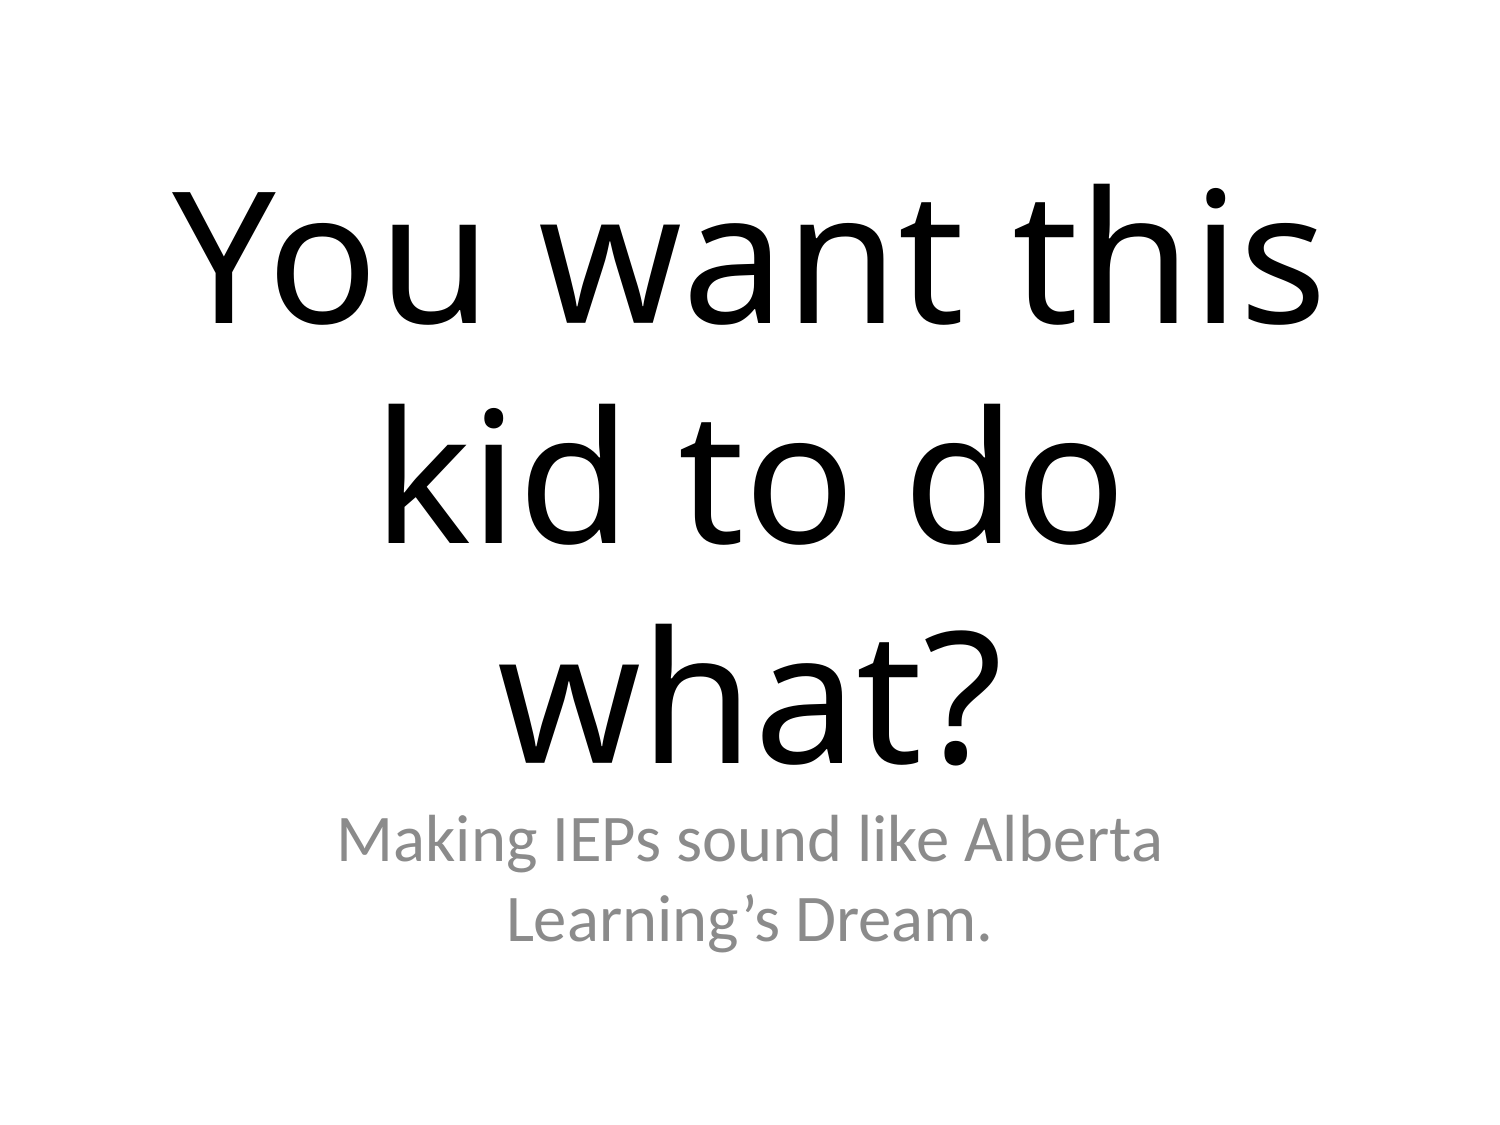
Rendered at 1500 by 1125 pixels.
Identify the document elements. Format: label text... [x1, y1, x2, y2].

title You want this kid to do what? [112, 349, 1388, 591]
subtitle Making IEPs sound like Alberta Learning’s Dream. [224, 787, 1276, 1076]
